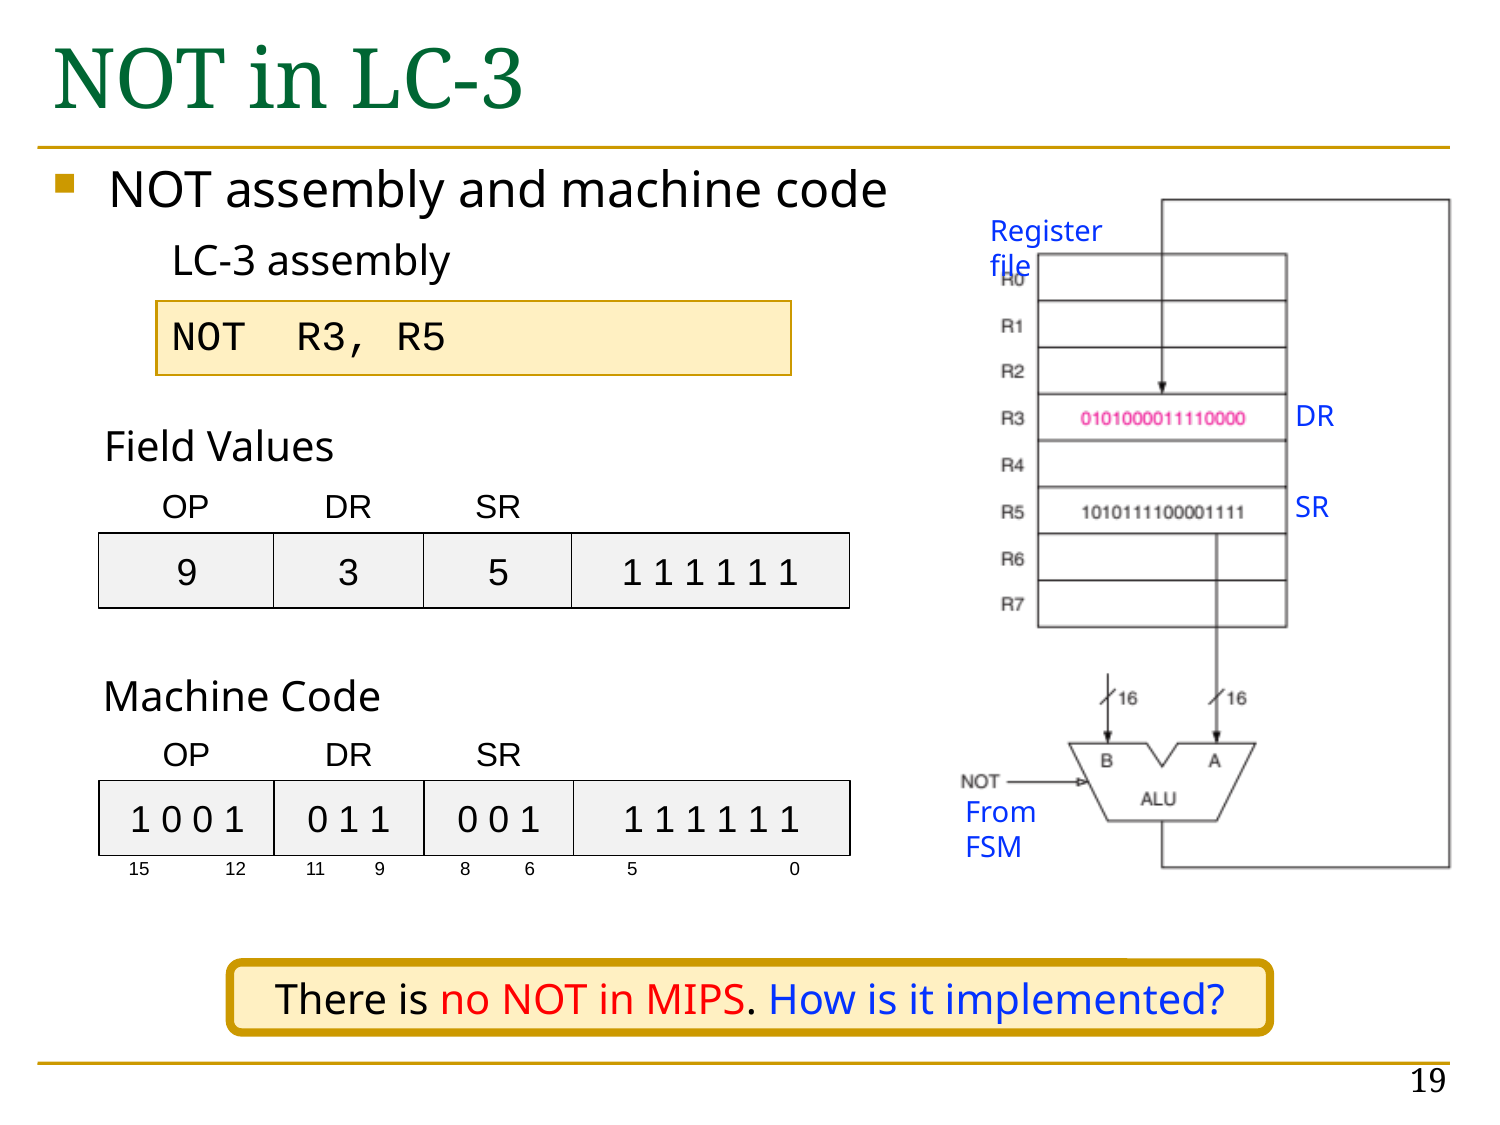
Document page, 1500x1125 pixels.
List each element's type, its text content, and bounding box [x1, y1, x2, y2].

text_box 9 [350, 864, 409, 887]
text_box 6 [500, 864, 559, 887]
text_box LC-3 assembly [156, 226, 792, 301]
slide_number 19 [1111, 1036, 1462, 1112]
title NOT in LC-3 [37, 0, 1450, 150]
text_box 15 [109, 864, 168, 887]
text_box 8 [436, 864, 495, 887]
text_box Field Values [89, 412, 724, 488]
list NOT assembly and machine code [37, 150, 1450, 1063]
text_box There is no NOT in MIPS. How is it implemented? [227, 960, 1273, 1035]
text_box 12 [204, 864, 267, 887]
text_box Machine Code [87, 662, 723, 738]
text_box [98, 724, 851, 856]
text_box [935, 187, 1463, 881]
text_box 11 [286, 864, 345, 887]
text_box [98, 477, 850, 609]
text_box 0 [765, 864, 824, 887]
text_box NOT R3, R5 [156, 301, 792, 375]
text_box 5 [603, 864, 662, 887]
